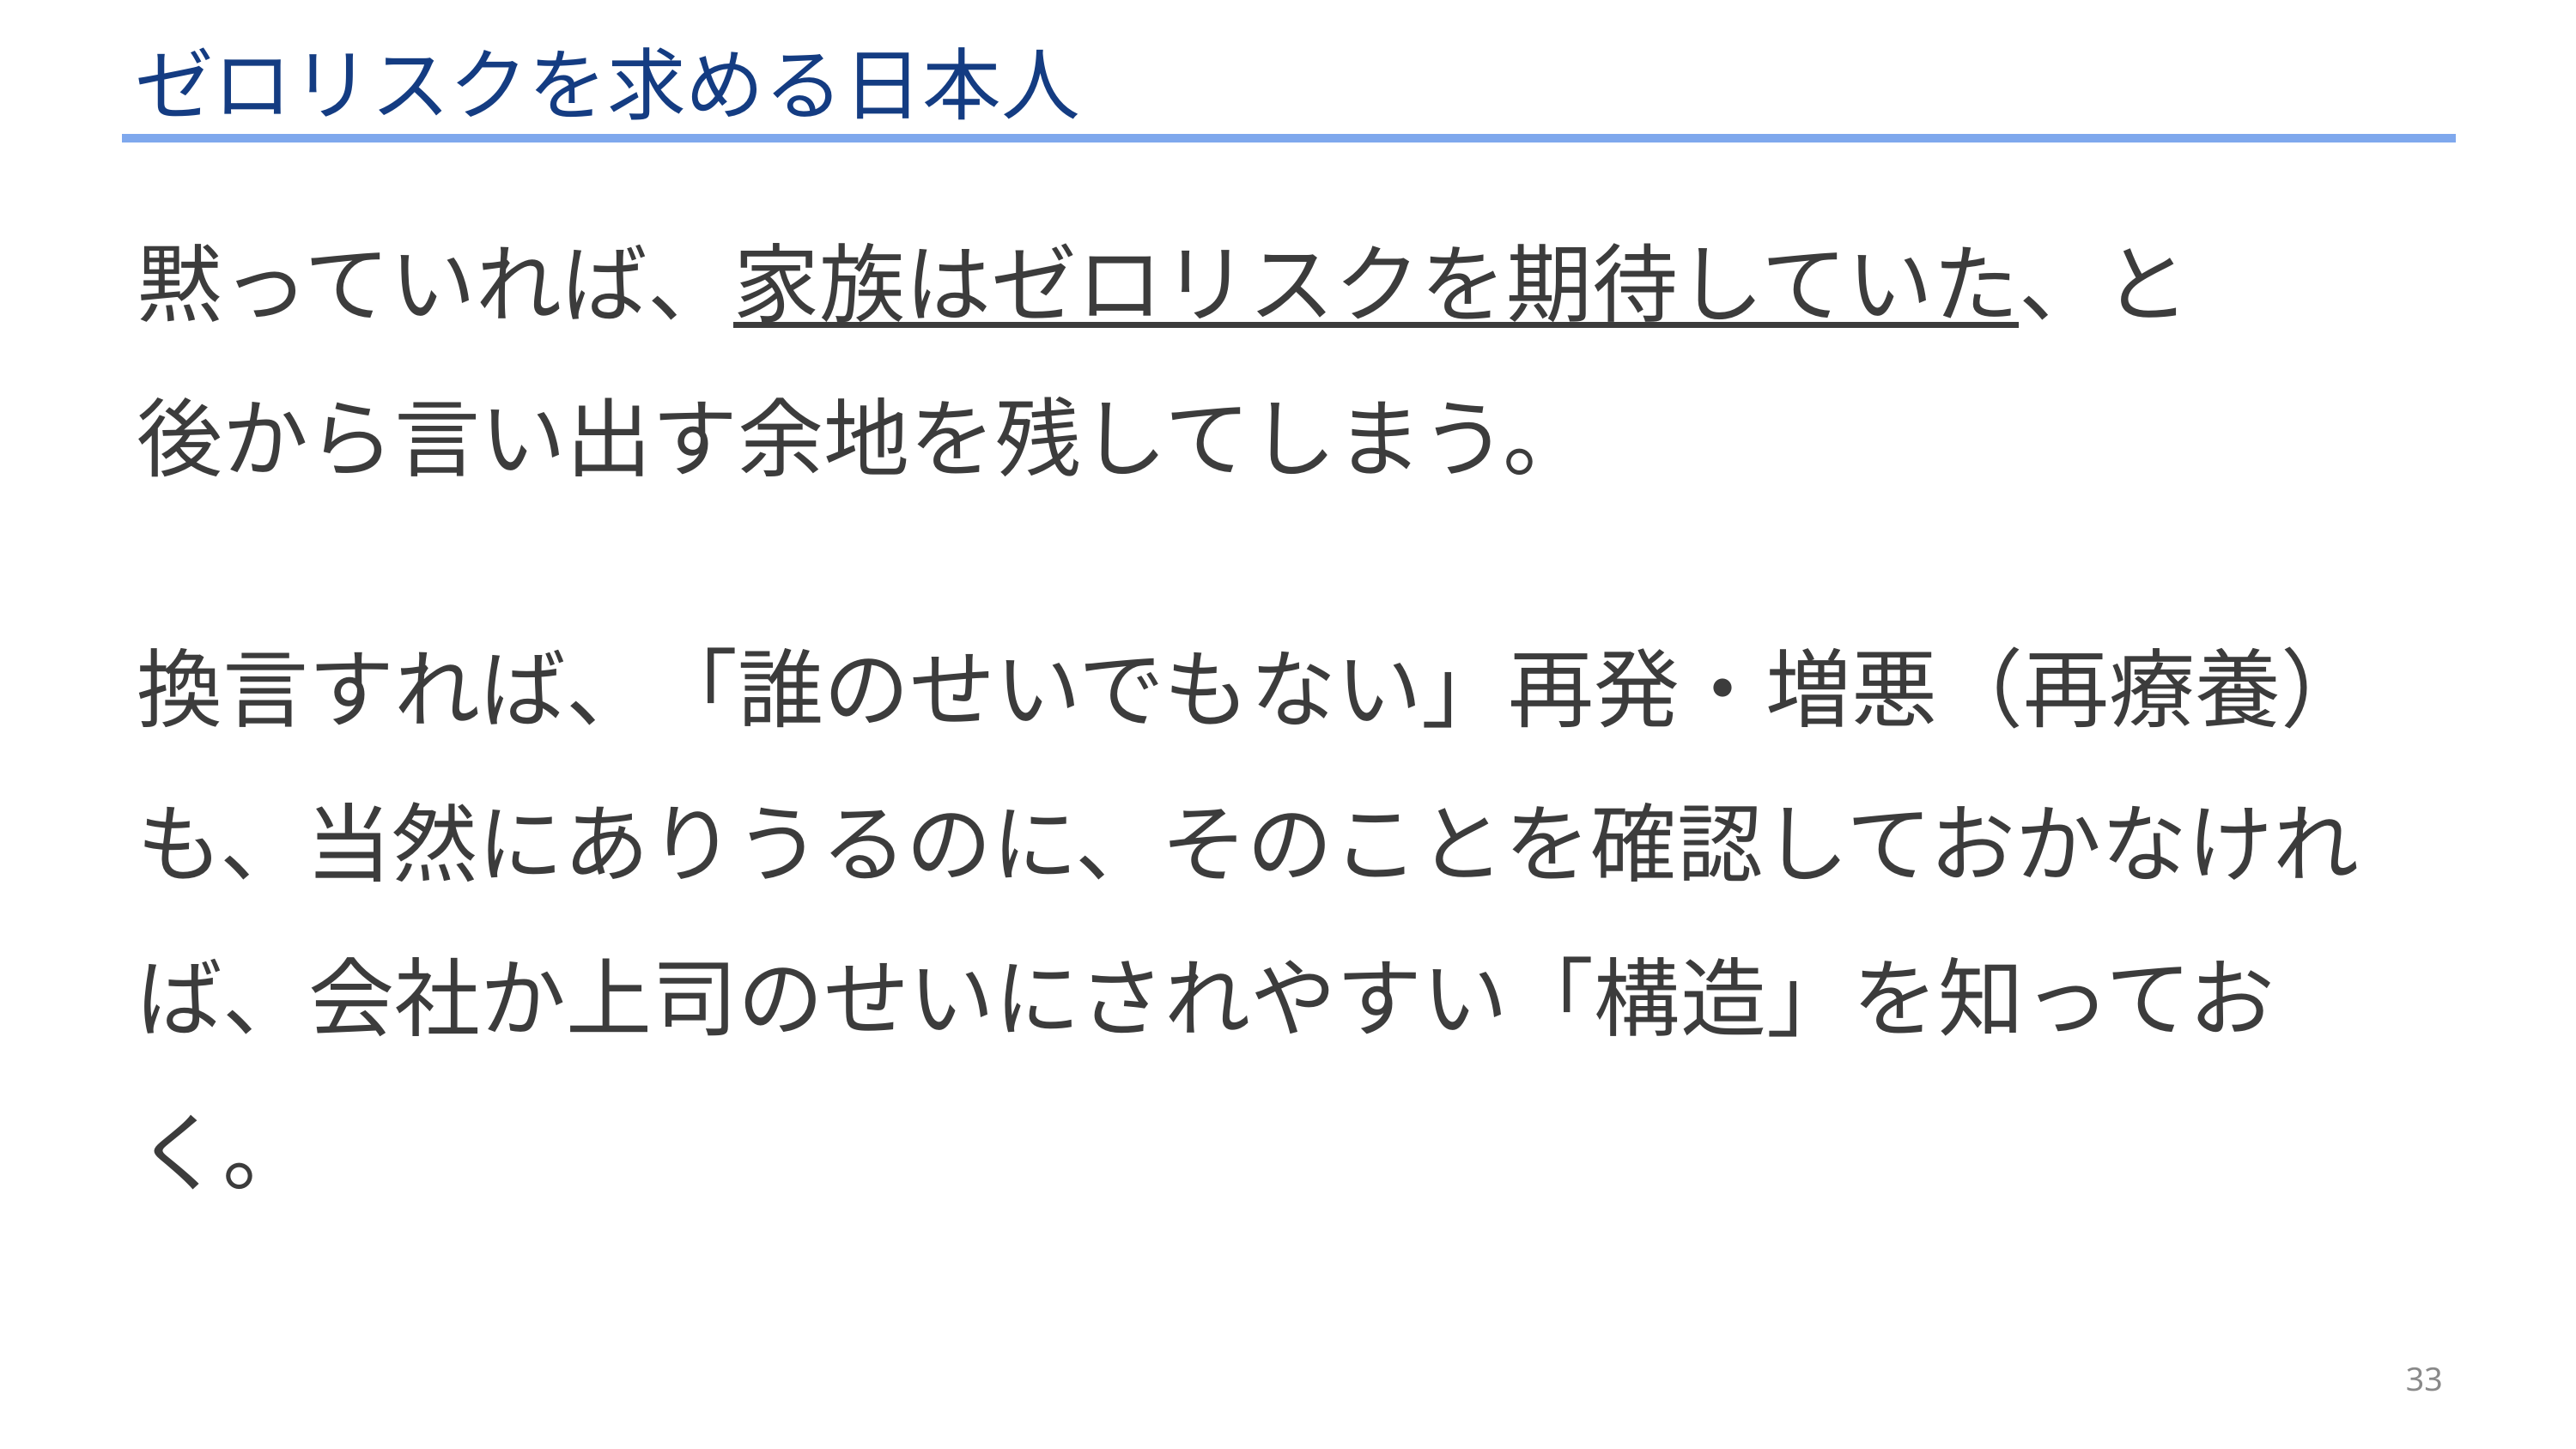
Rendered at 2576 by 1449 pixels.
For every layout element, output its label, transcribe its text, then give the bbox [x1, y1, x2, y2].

slide_number 33 [2337, 1342, 2456, 1420]
title ゼロリスクを求める日本人 [122, 39, 2454, 139]
list 黙っていれば、家族はゼロリスクを期待していた、と 後から言い出す余地を残してしまう。 換言すれば、「誰のせいでもない」再発・増悪（再療養）も、当然にありうるのに、そのことを確認しておかなければ、会社か上司のせいにされやすい「構造」を知っておく。 [124, 171, 2456, 1317]
